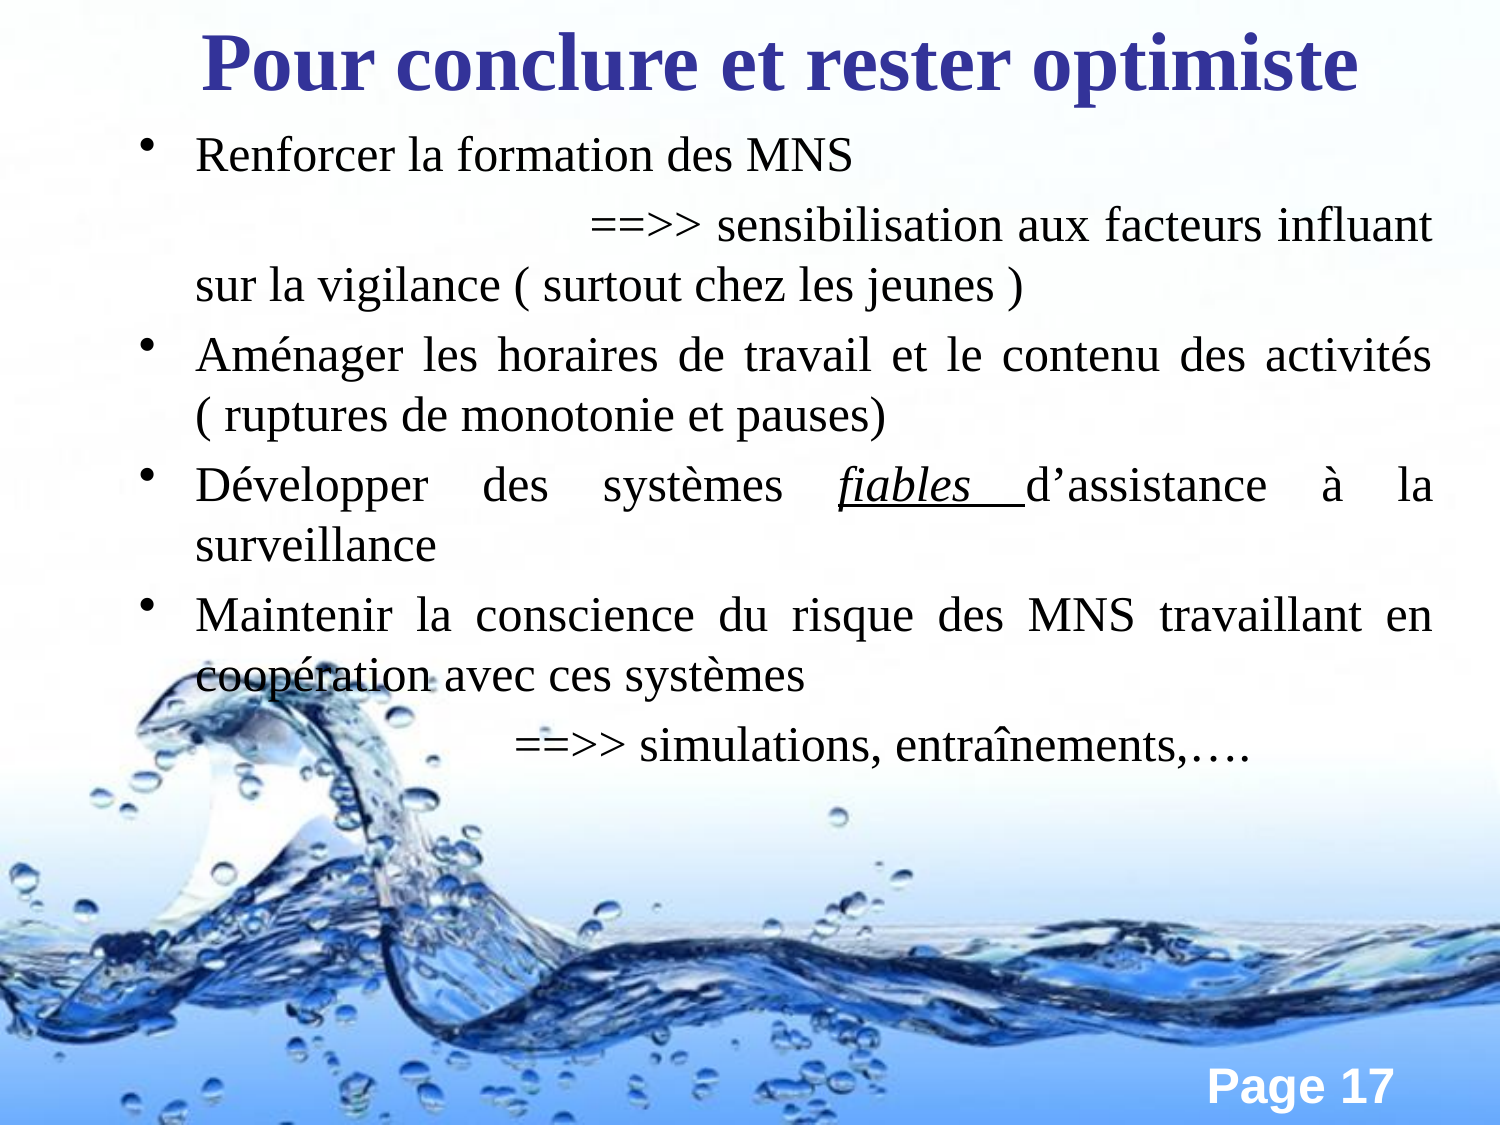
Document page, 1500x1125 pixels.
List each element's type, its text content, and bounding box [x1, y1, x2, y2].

title Pour conclure et rester optimiste [0, 0, 1500, 175]
list Renforcer la formation des MNS ==>> sensibilisation aux facteurs influant sur la vigilance ( surtout chez les jeunes ) Aménager les horaires de travail et le contenu des activités ( ruptures de monotonie et pauses) Développer des systèmes fiables d’assistance à la surveillance Maintenir la conscience du risque des MNS travaillant en coopération avec ces systèmes ==>> simulations, entraînements,…. [123, 113, 1449, 964]
picture [0, 175, 1500, 1125]
